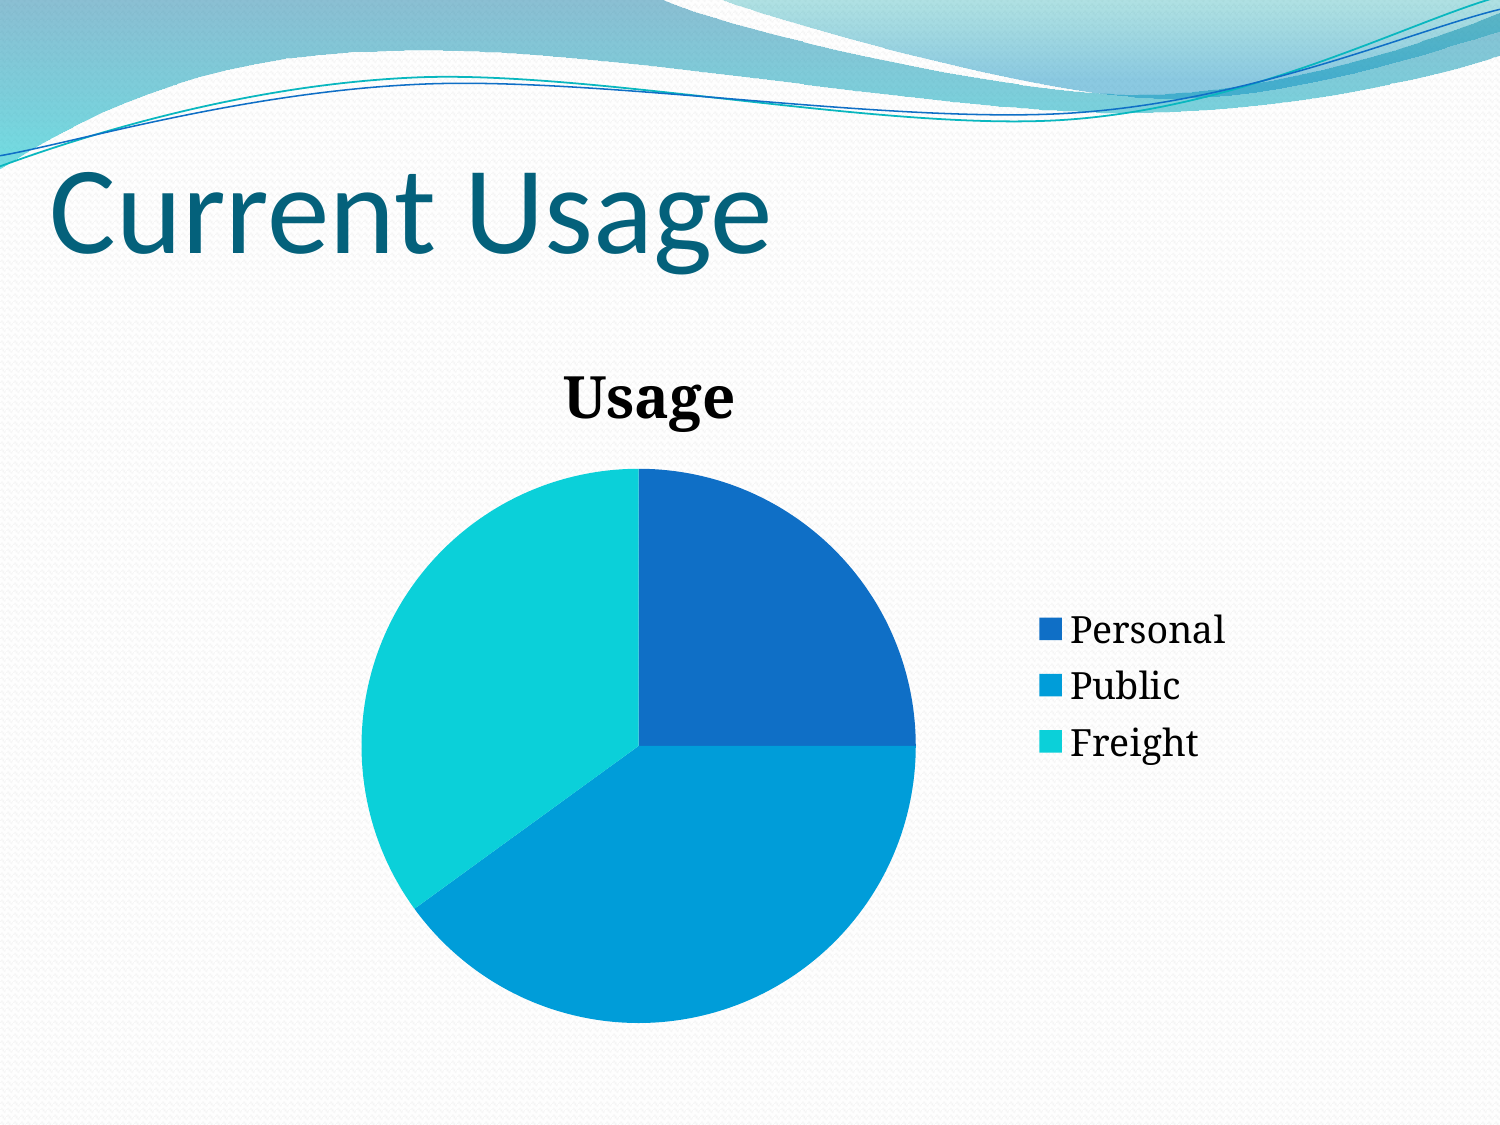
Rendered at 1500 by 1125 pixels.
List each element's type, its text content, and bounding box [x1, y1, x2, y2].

chart [74, 317, 1426, 1038]
title Current Usage [49, 91, 1400, 279]
